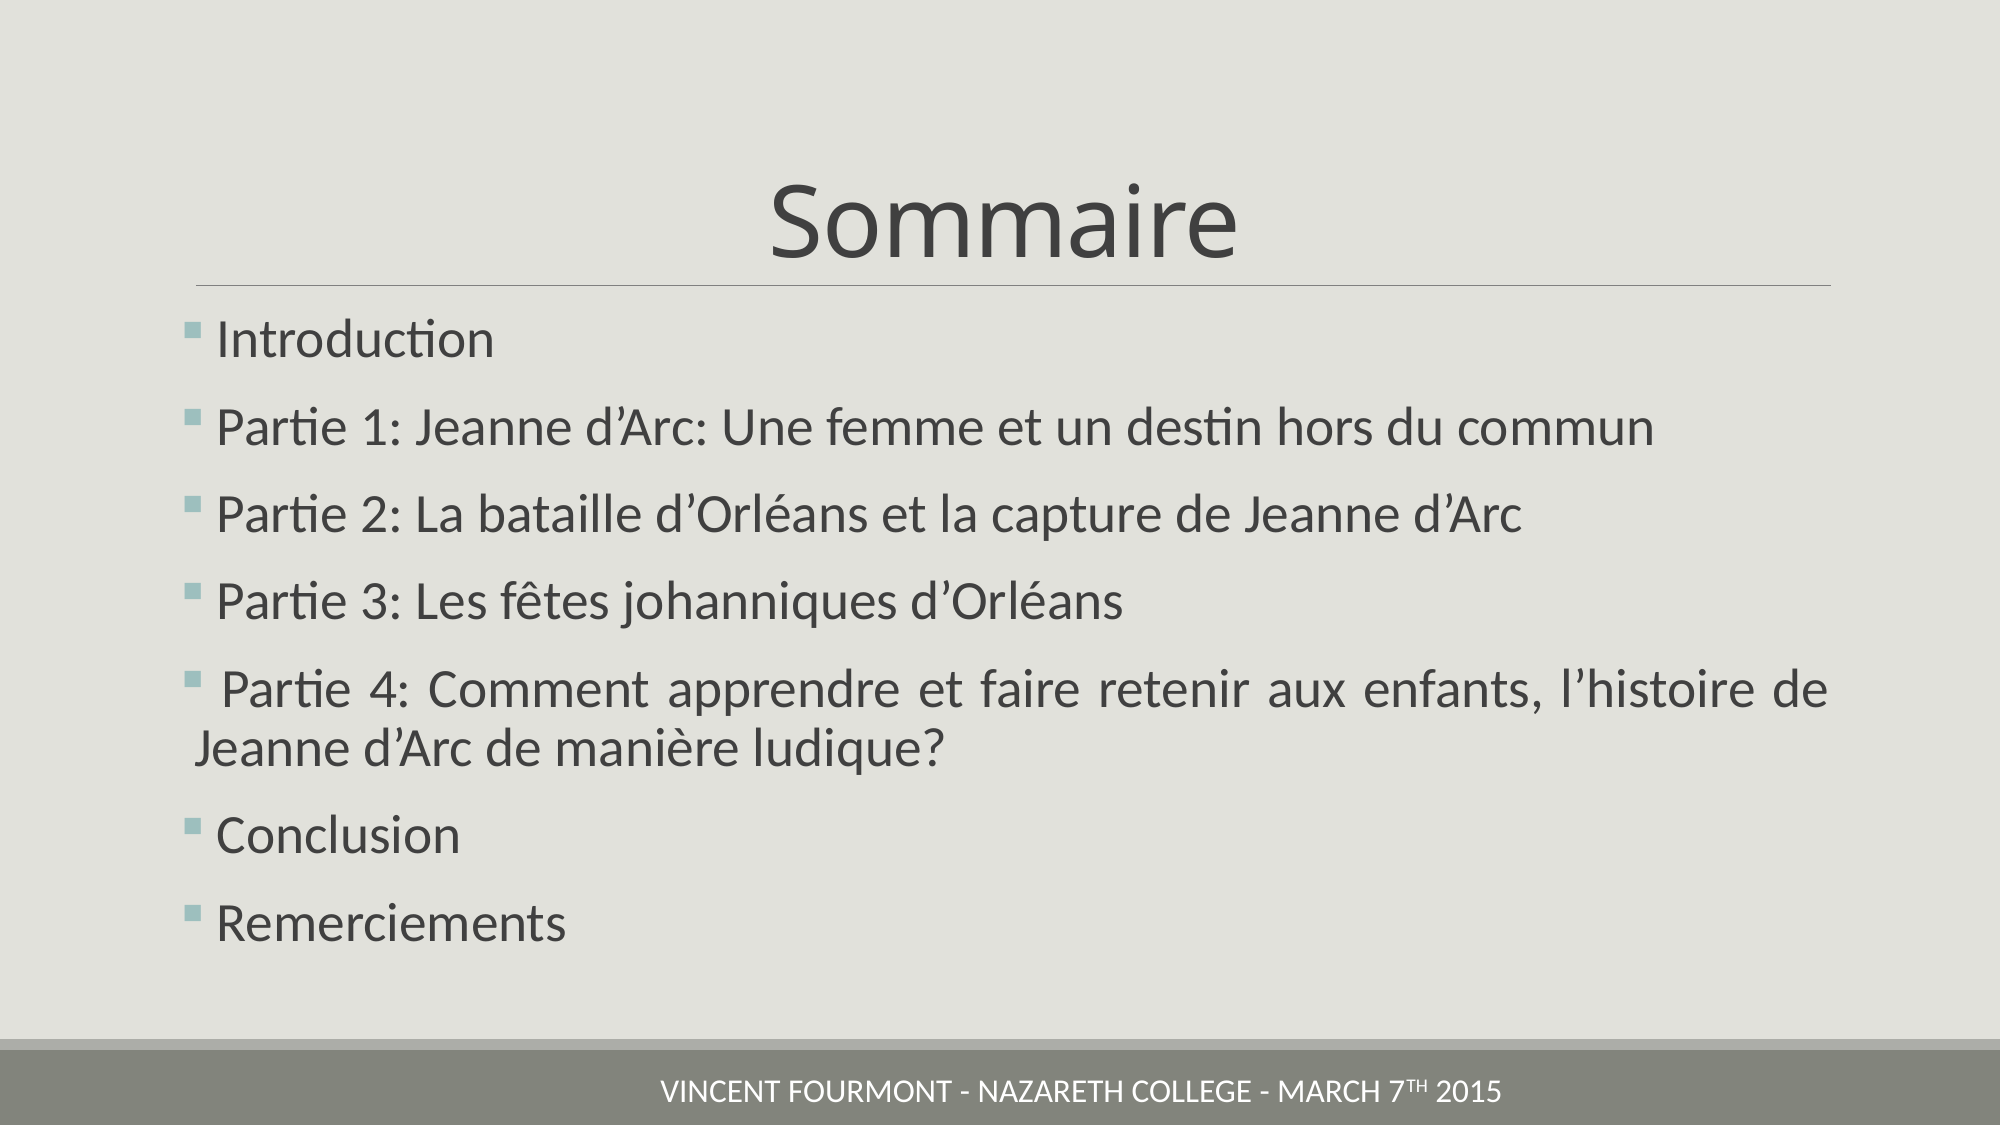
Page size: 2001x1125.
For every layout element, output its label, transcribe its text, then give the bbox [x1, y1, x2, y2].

list Introduction Partie 1: Jeanne d’Arc: Une femme et un destin hors du commun Partie 2: La bataille d’Orléans et la capture de Jeanne d’Arc Partie 3: Les fêtes johanniques d’Orléans Partie 4: Comment apprendre et faire retenir aux enfants, l’histoire de Jeanne d’Arc de manière ludique? Conclusion Remerciements [180, 302, 1830, 963]
footer Vincent FOURMONT - Nazareth College - March 7th 2015 [604, 1059, 1559, 1120]
title Sommaire [180, 47, 1830, 285]
